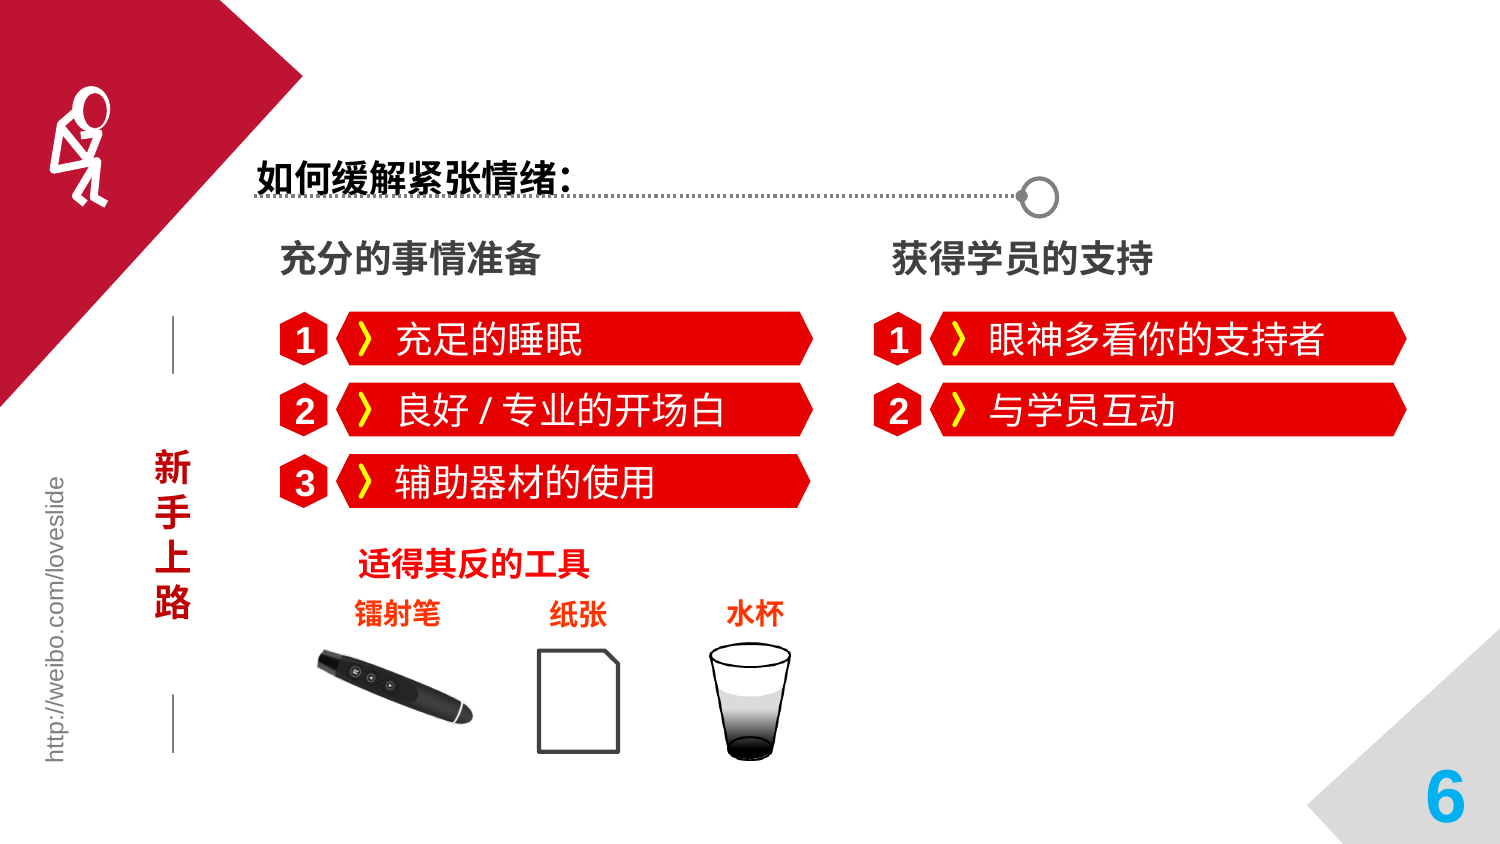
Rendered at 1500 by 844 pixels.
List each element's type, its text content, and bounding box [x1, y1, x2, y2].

text_box [0, 0, 303, 408]
text_box 充足的睡眠 [334, 309, 816, 368]
text_box 2 [871, 380, 924, 439]
text_box 与学员互动 [927, 380, 1409, 439]
text_box 1 [871, 309, 924, 368]
text_box [358, 320, 372, 357]
text_box 2 [277, 380, 330, 439]
text_box [358, 463, 372, 499]
picture [708, 641, 792, 761]
text_box 纸张 [523, 589, 634, 639]
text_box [53, 85, 111, 205]
text_box 充分的事情准备 [264, 227, 655, 288]
text_box [1306, 628, 1500, 844]
text_box 新手上路 [177, 373, 211, 695]
text_box 获得学员的支持 [876, 227, 1268, 288]
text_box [253, 178, 1058, 217]
slide_number 6 [1376, 764, 1483, 822]
text_box [536, 648, 621, 754]
text_box 良好/专业的开场白 [334, 380, 816, 439]
text_box 3 [277, 452, 330, 510]
text_box [358, 391, 372, 428]
text_box 适得其反的工具 [343, 515, 734, 591]
text_box 辅助器材的使用 [334, 452, 813, 511]
text_box 如何缓解紧张情绪： [242, 125, 633, 208]
text_box [952, 320, 965, 357]
text_box 1 [277, 309, 330, 368]
text_box 镭射笔 [318, 587, 478, 638]
text_box http://weibo.com/loveslide [30, 461, 76, 779]
text_box 新手上路 [135, 373, 168, 695]
text_box [952, 391, 965, 428]
picture [312, 644, 479, 731]
text_box 水杯 [700, 587, 811, 638]
text_box 眼神多看你的支持者 [927, 309, 1409, 368]
